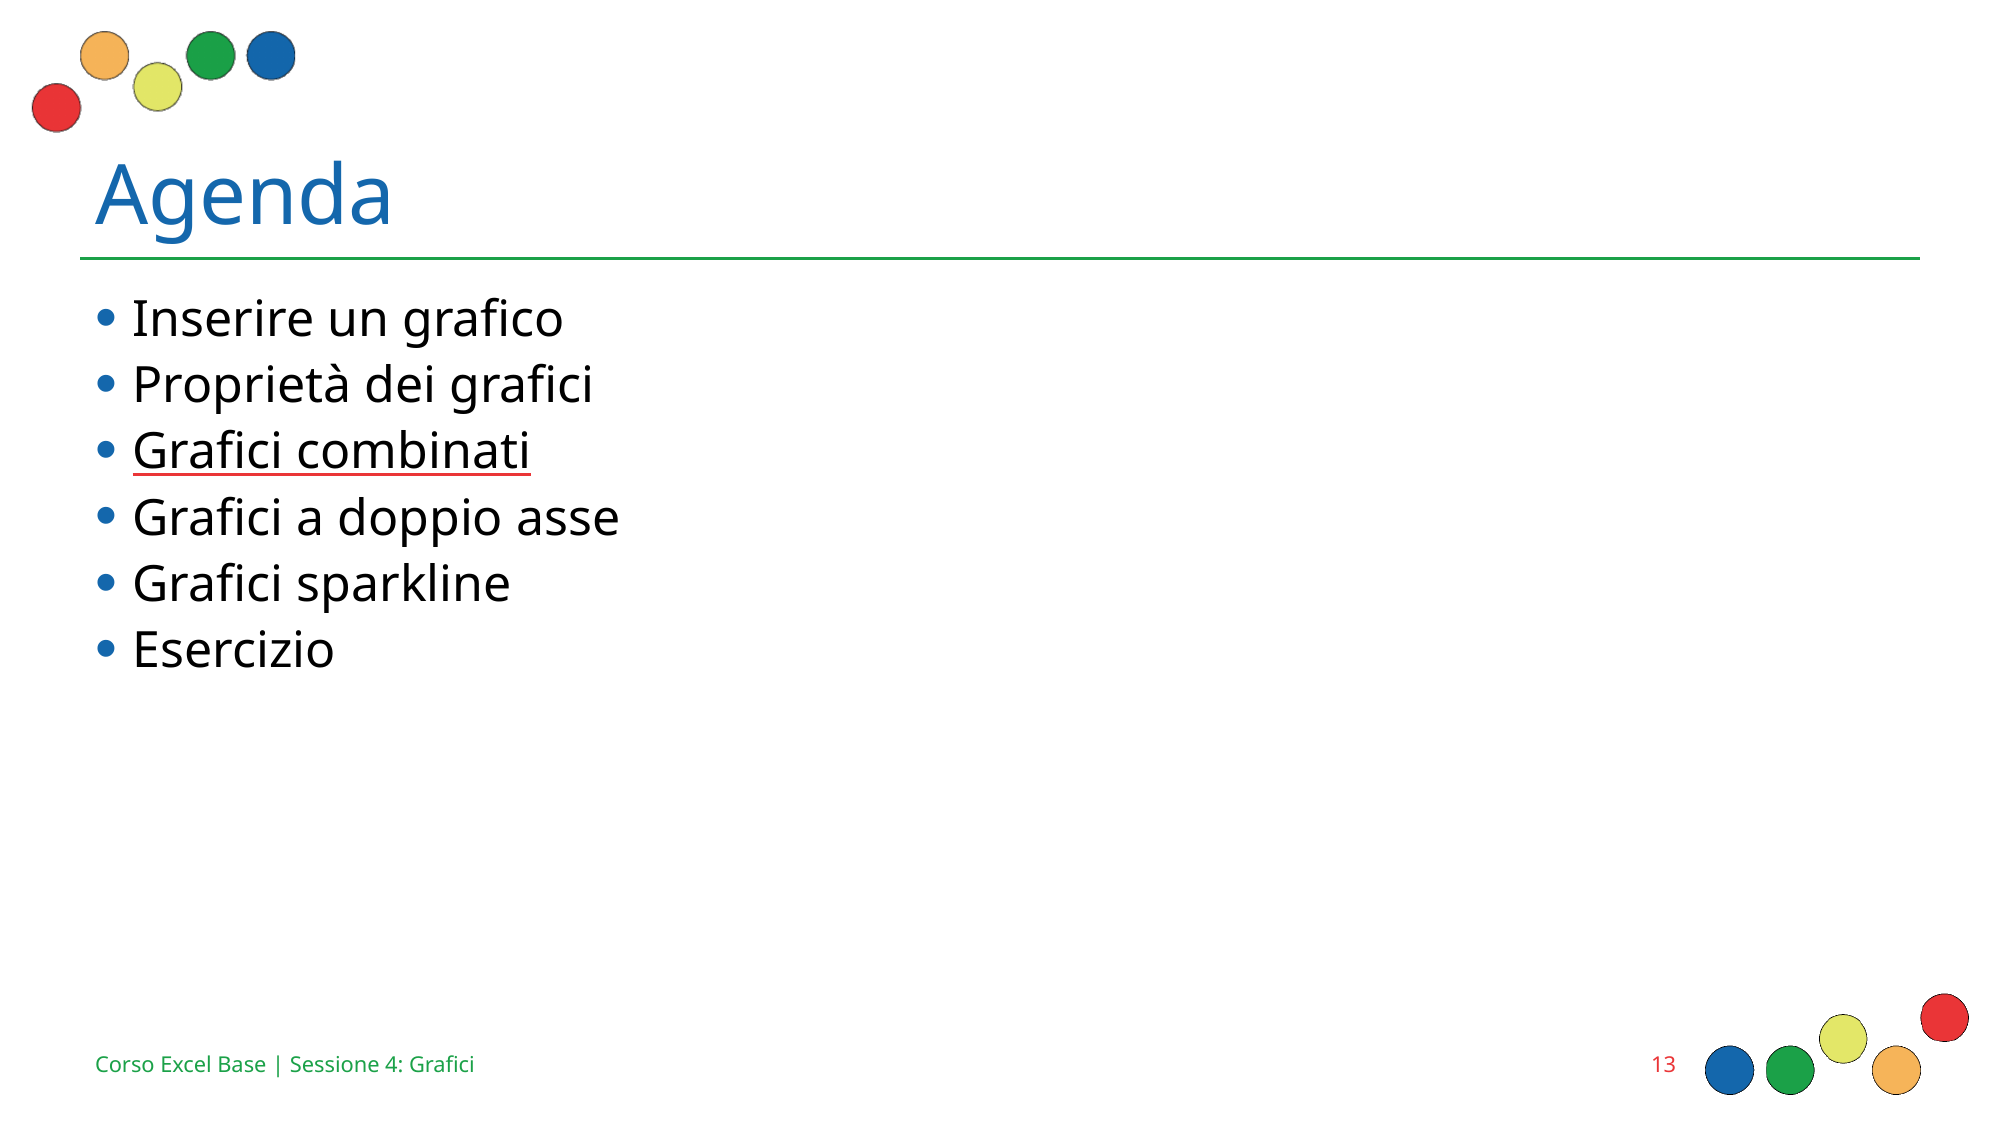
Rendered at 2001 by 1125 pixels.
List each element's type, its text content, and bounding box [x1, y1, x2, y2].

footer Corso Excel Base | Sessione 4: Grafici [80, 1035, 1571, 1096]
slide_number 13 [1583, 1035, 1692, 1096]
picture [29, 30, 295, 135]
picture [1704, 990, 1971, 1096]
title Agenda [80, 123, 1920, 259]
list Inserire un grafico Proprietà dei grafici Grafici combinati Grafici a doppio asse Grafici sparkline Esercizio [80, 278, 1920, 1011]
